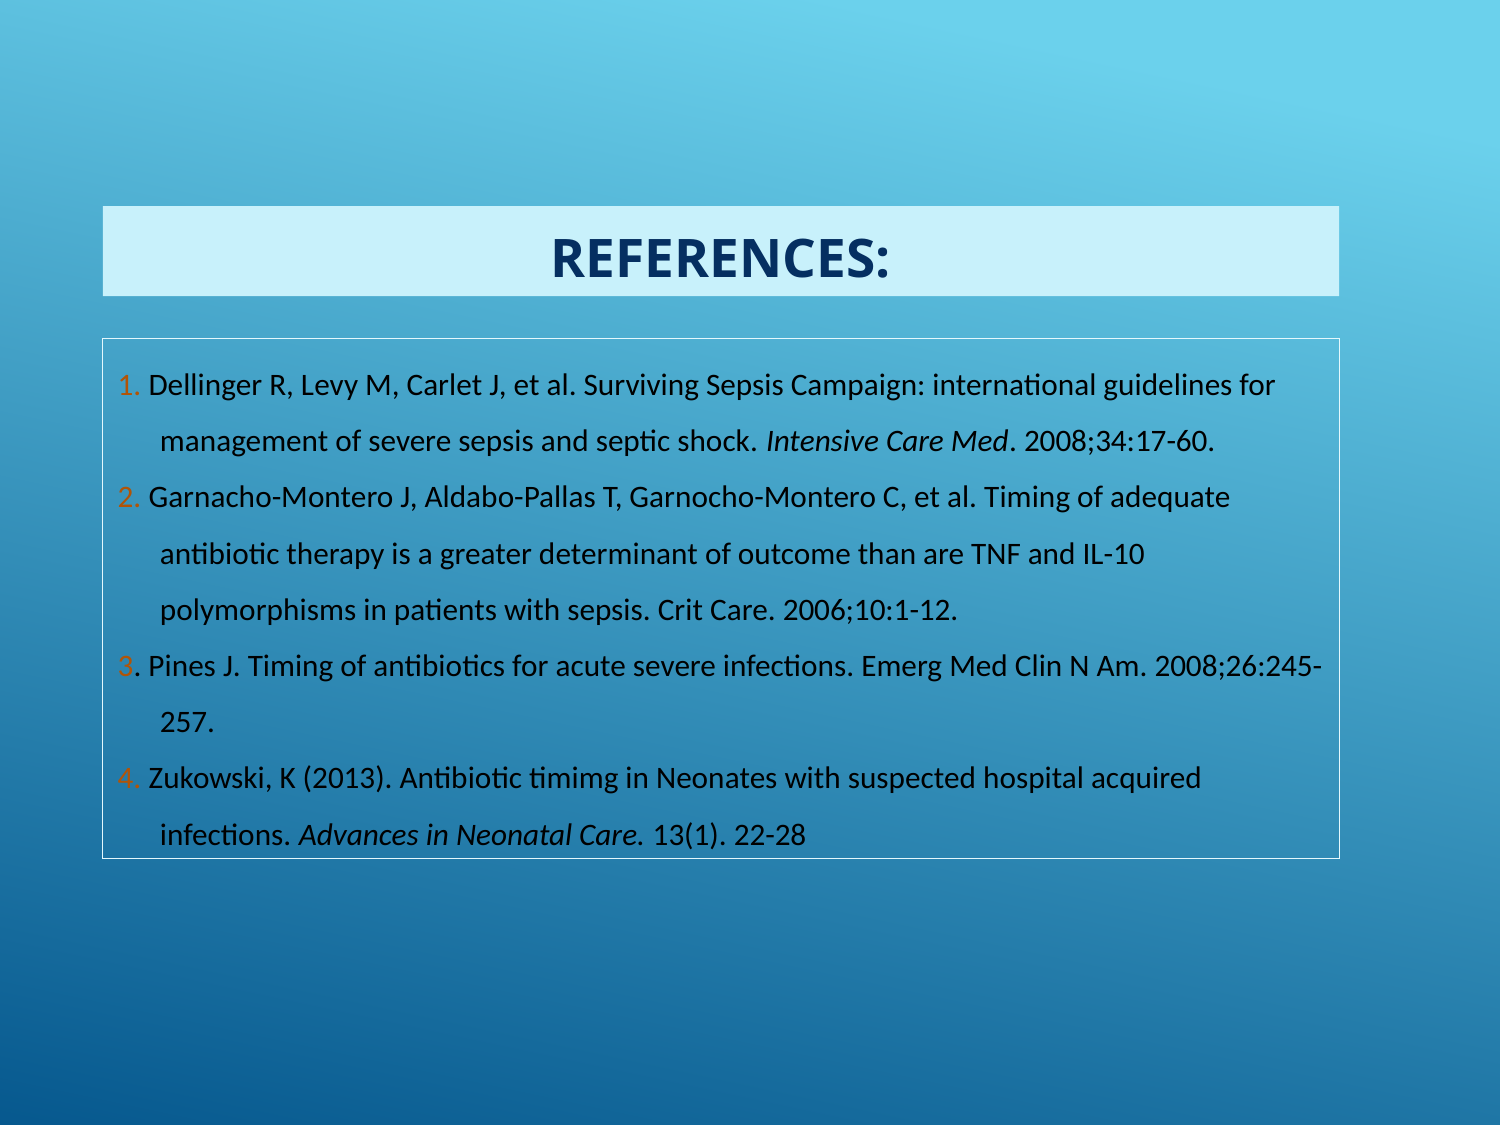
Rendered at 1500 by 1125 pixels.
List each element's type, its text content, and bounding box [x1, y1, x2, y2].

text_box 1. Dellinger R, Levy M, Carlet J, et al. Surviving Sepsis Campaign: international guidelines for management of severe sepsis and septic shock. Intensive Care Med. 2008;34:17-60. 2. Garnacho-Montero J, Aldabo-Pallas T, Garnocho-Montero C, et al. Timing of adequate antibiotic therapy is a greater determinant of outcome than are TNF and IL-10 polymorphisms in patients with sepsis. Crit Care. 2006;10:1-12. 3. Pines J. Timing of antibiotics for acute severe infections. Emerg Med Clin N Am. 2008;26:245-257. 4. Zukowski, K (2013). Antibiotic timimg in Neonates with suspected hospital acquired infections. Advances in Neonatal Care. 13(1). 22-28 [102, 338, 1340, 859]
title References: [102, 206, 1340, 297]
